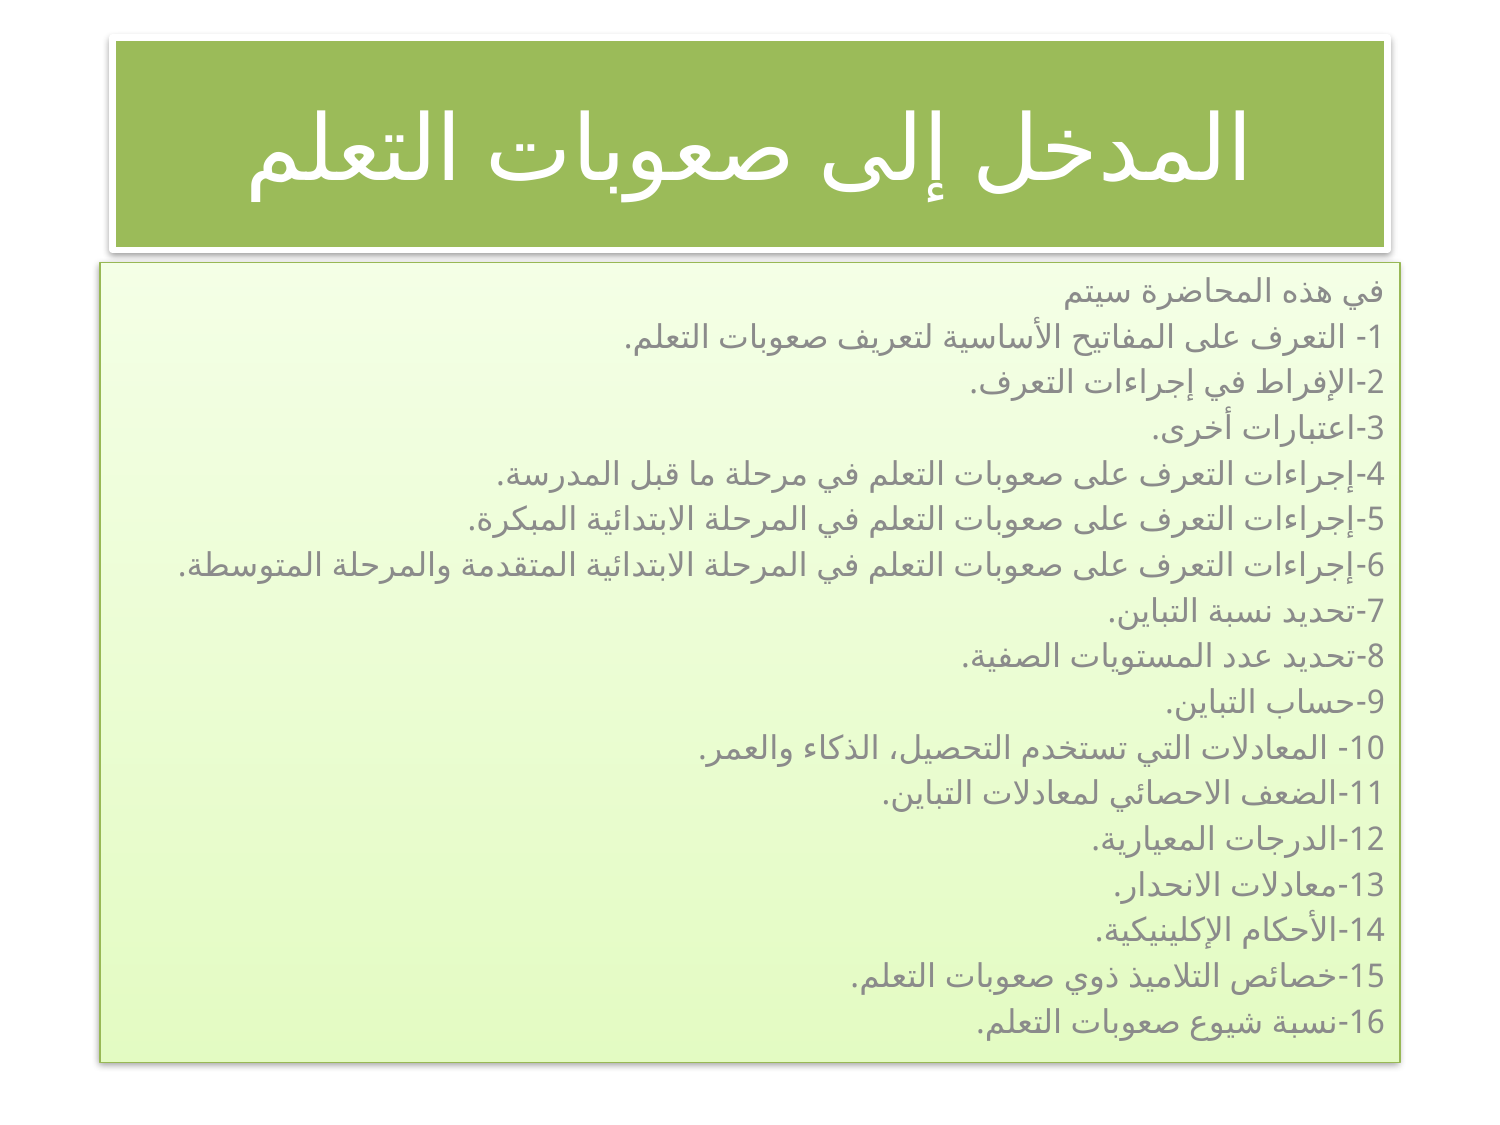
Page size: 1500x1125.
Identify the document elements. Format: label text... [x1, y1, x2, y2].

title المدخل إلى صعوبات التعلم [109, 34, 1391, 253]
subtitle في هذه المحاضرة سيتم 1- التعرف على المفاتيح الأساسية لتعريف صعوبات التعلم. 2-الإفراط في إجراءات التعرف. 3-اعتبارات أخرى. 4-إجراءات التعرف على صعوبات التعلم في مرحلة ما قبل المدرسة. 5-إجراءات التعرف على صعوبات التعلم في المرحلة الابتدائية المبكرة. 6-إجراءات التعرف على صعوبات التعلم في المرحلة الابتدائية المتقدمة والمرحلة المتوسطة. 7-تحديد نسبة التباين. 8-تحديد عدد المستويات الصفية. 9-حساب التباين. 10- المعادلات التي تستخدم التحصيل، الذكاء والعمر. 11-الضعف الاحصائي لمعادلات التباين. 12-الدرجات المعيارية. 13-معادلات الانحدار. 14-الأحكام الإكلينيكية. 15-خصائص التلاميذ ذوي صعوبات التعلم. 16-نسبة شيوع صعوبات التعلم. [99, 262, 1401, 1063]
